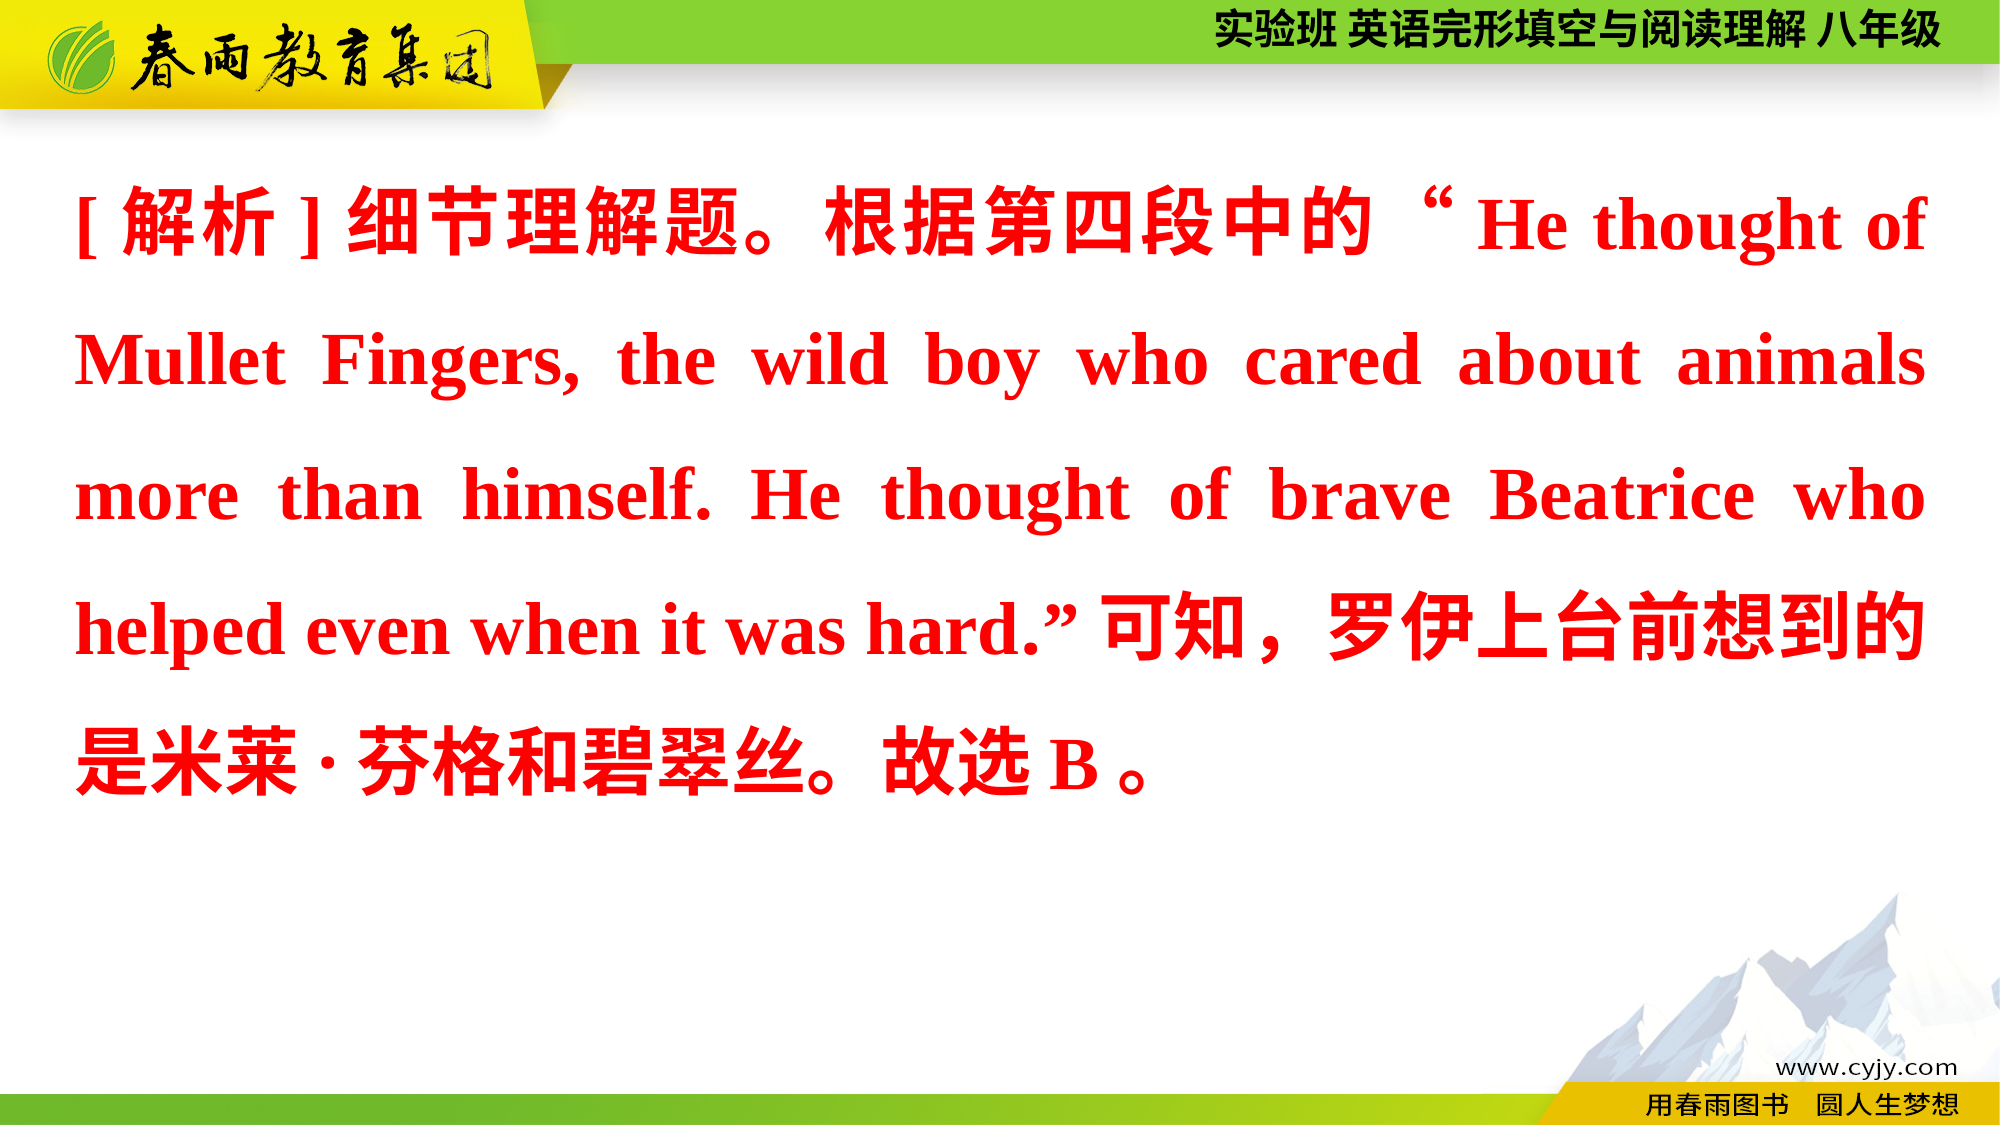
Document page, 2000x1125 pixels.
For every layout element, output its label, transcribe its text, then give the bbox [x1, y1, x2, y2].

list [解析]细节理解题。根据第四段中的“He thought of Mullet Fingers, the wild boy who cared about animals more than himself. He thought of brave Beatrice who helped even when it was hard.”可知，罗伊上台前想到的是米莱·芬格和碧翠丝。故选B。 [59, 122, 1944, 820]
picture [0, 0, 2000, 1125]
